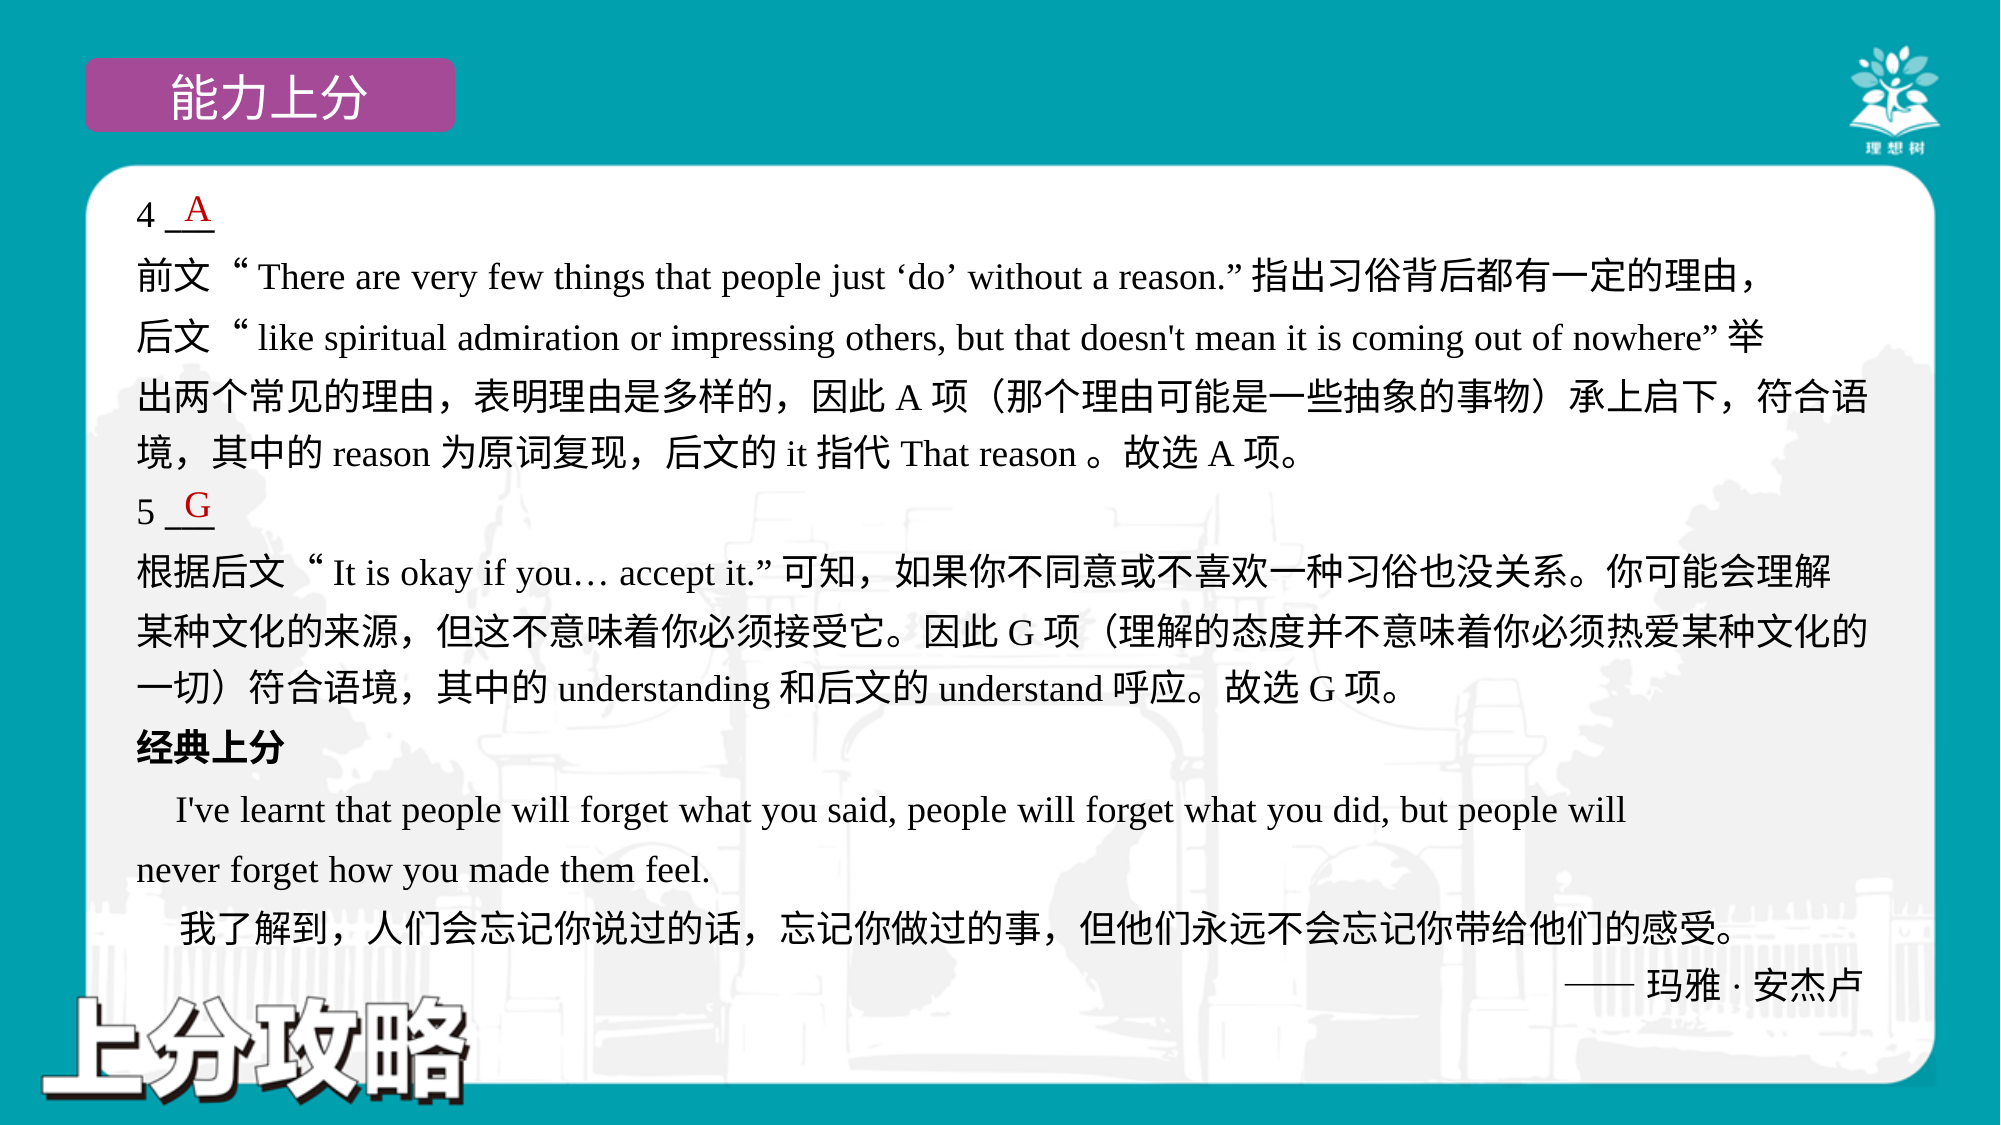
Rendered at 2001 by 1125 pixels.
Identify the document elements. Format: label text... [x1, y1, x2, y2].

text_box 4 ___ [136, 176, 1865, 230]
text_box 5 ___ [136, 473, 1865, 527]
text_box 根据后文“It is okay if you… accept it.”可知，如果你不同意或不喜欢一种习俗也没关系。你可能会理解 某种文化的来源，但这不意味着你必须接受它。因此G项（理解的态度并不意味着你必须热爱某种文化的 一切）符合语境，其中的understanding和后文的understand呼应。故选G项。 [136, 532, 1865, 705]
text_box A [170, 170, 226, 224]
text_box 经典上分 I've learnt that people will forget what you said, people will forget what you did, but people will never forget how you made them feel. 我了解到，人们会忘记你说过的话，忘记你做过的事，但他们永远不会忘记你带给他们的感受。 ——玛雅·安杰卢 [136, 708, 1865, 1002]
picture [0, 0, 2000, 1125]
text_box 前文“There are very few things that people just ‘do’ without a reason.”指出习俗背后都有一定的理由， 后文“like spiritual admiration or impressing others, but that doesn't mean it is coming out of nowhere”举 出两个常见的理由，表明理由是多样的，因此A项（那个理由可能是一些抽象的事物）承上启下，符合语 境，其中的reason为原词复现，后文的it指代That reason。故选A项。 [136, 236, 1865, 470]
text_box G [170, 467, 226, 521]
